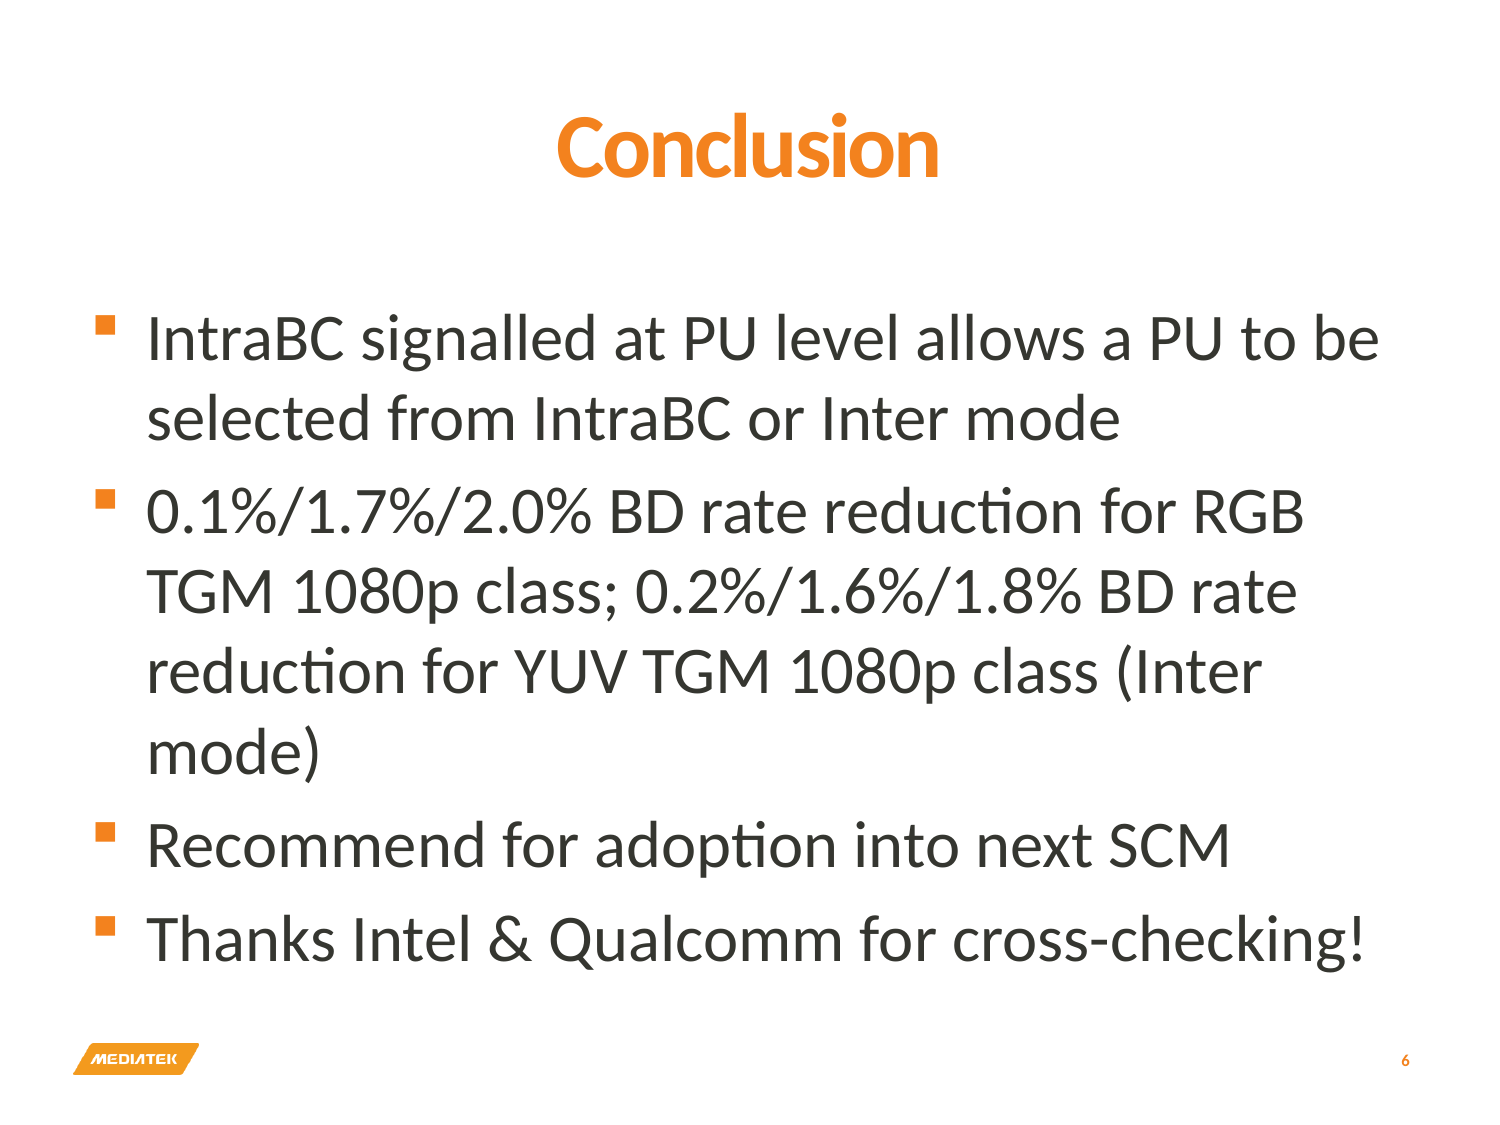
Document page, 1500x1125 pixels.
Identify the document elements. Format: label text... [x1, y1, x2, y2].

picture [73, 1043, 199, 1075]
title Conclusion [75, 99, 1425, 286]
slide_number 6 [1251, 1029, 1425, 1090]
list IntraBC signalled at PU level allows a PU to be selected from IntraBC or Inter mode 0.1%/1.7%/2.0% BD rate reduction for RGB TGM 1080p class; 0.2%/1.6%/1.8% BD rate reduction for YUV TGM 1080p class (Inter mode) Recommend for adoption into next SCM Thanks Intel & Qualcomm for cross-checking! [75, 286, 1425, 990]
